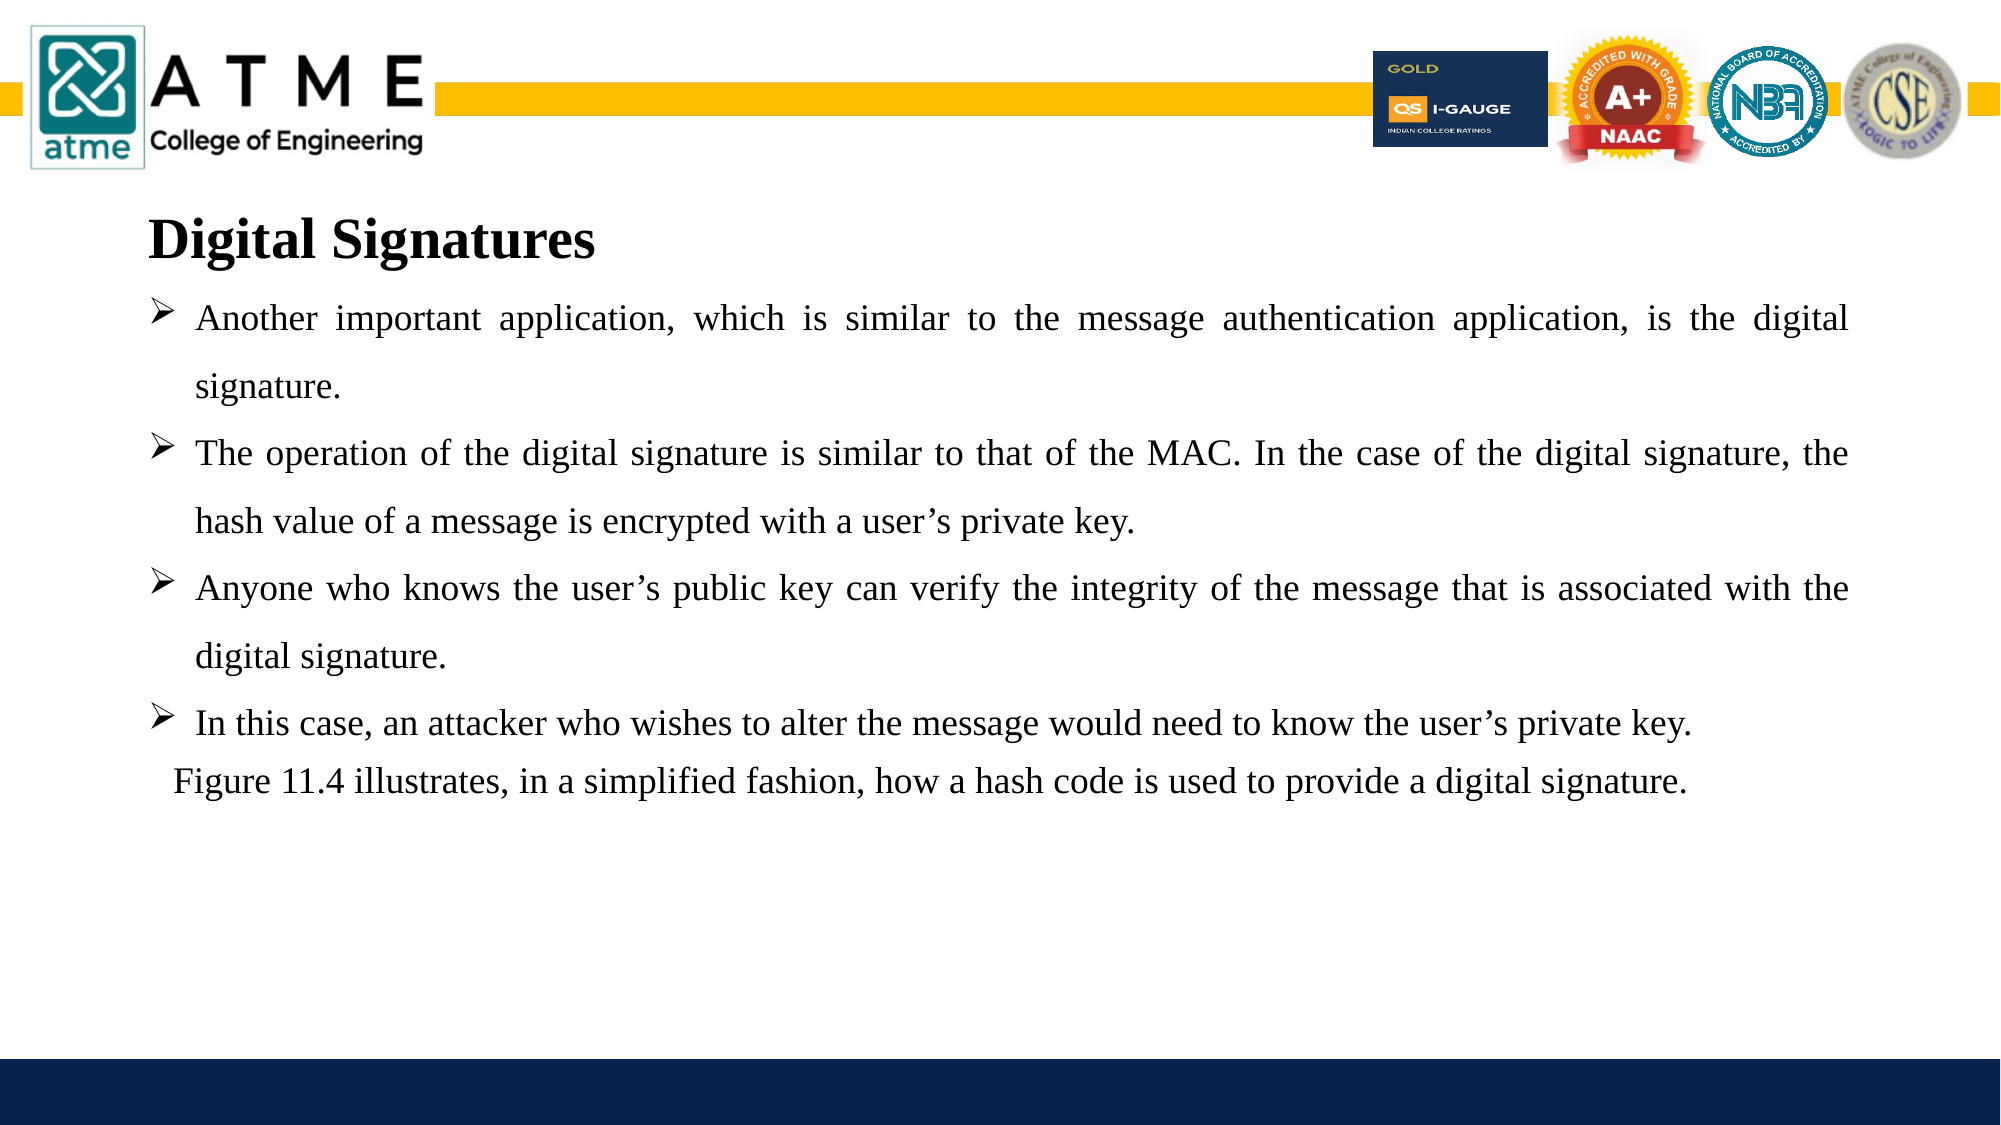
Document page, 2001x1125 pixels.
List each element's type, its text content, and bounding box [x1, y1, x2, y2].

picture [0, 1059, 2001, 1125]
picture [1373, 20, 1828, 158]
text_box Figure 11.4 illustrates, in a simplified fashion, how a hash code is used to provide a digital signature. [158, 748, 1925, 809]
picture [22, 15, 435, 178]
picture [1840, 26, 1968, 176]
text_box Digital Signatures Another important application, which is similar to the message authentication application, is the digital signature. The operation of the digital signature is similar to that of the MAC. In the case of the digital signature, the hash value of a message is encrypted with a user’s private key. Anyone who knows the user’s public key can verify the integrity of the message that is associated with the digital signature. In this case, an attacker who wishes to alter the message would need to know the user’s private key. [133, 158, 1867, 751]
